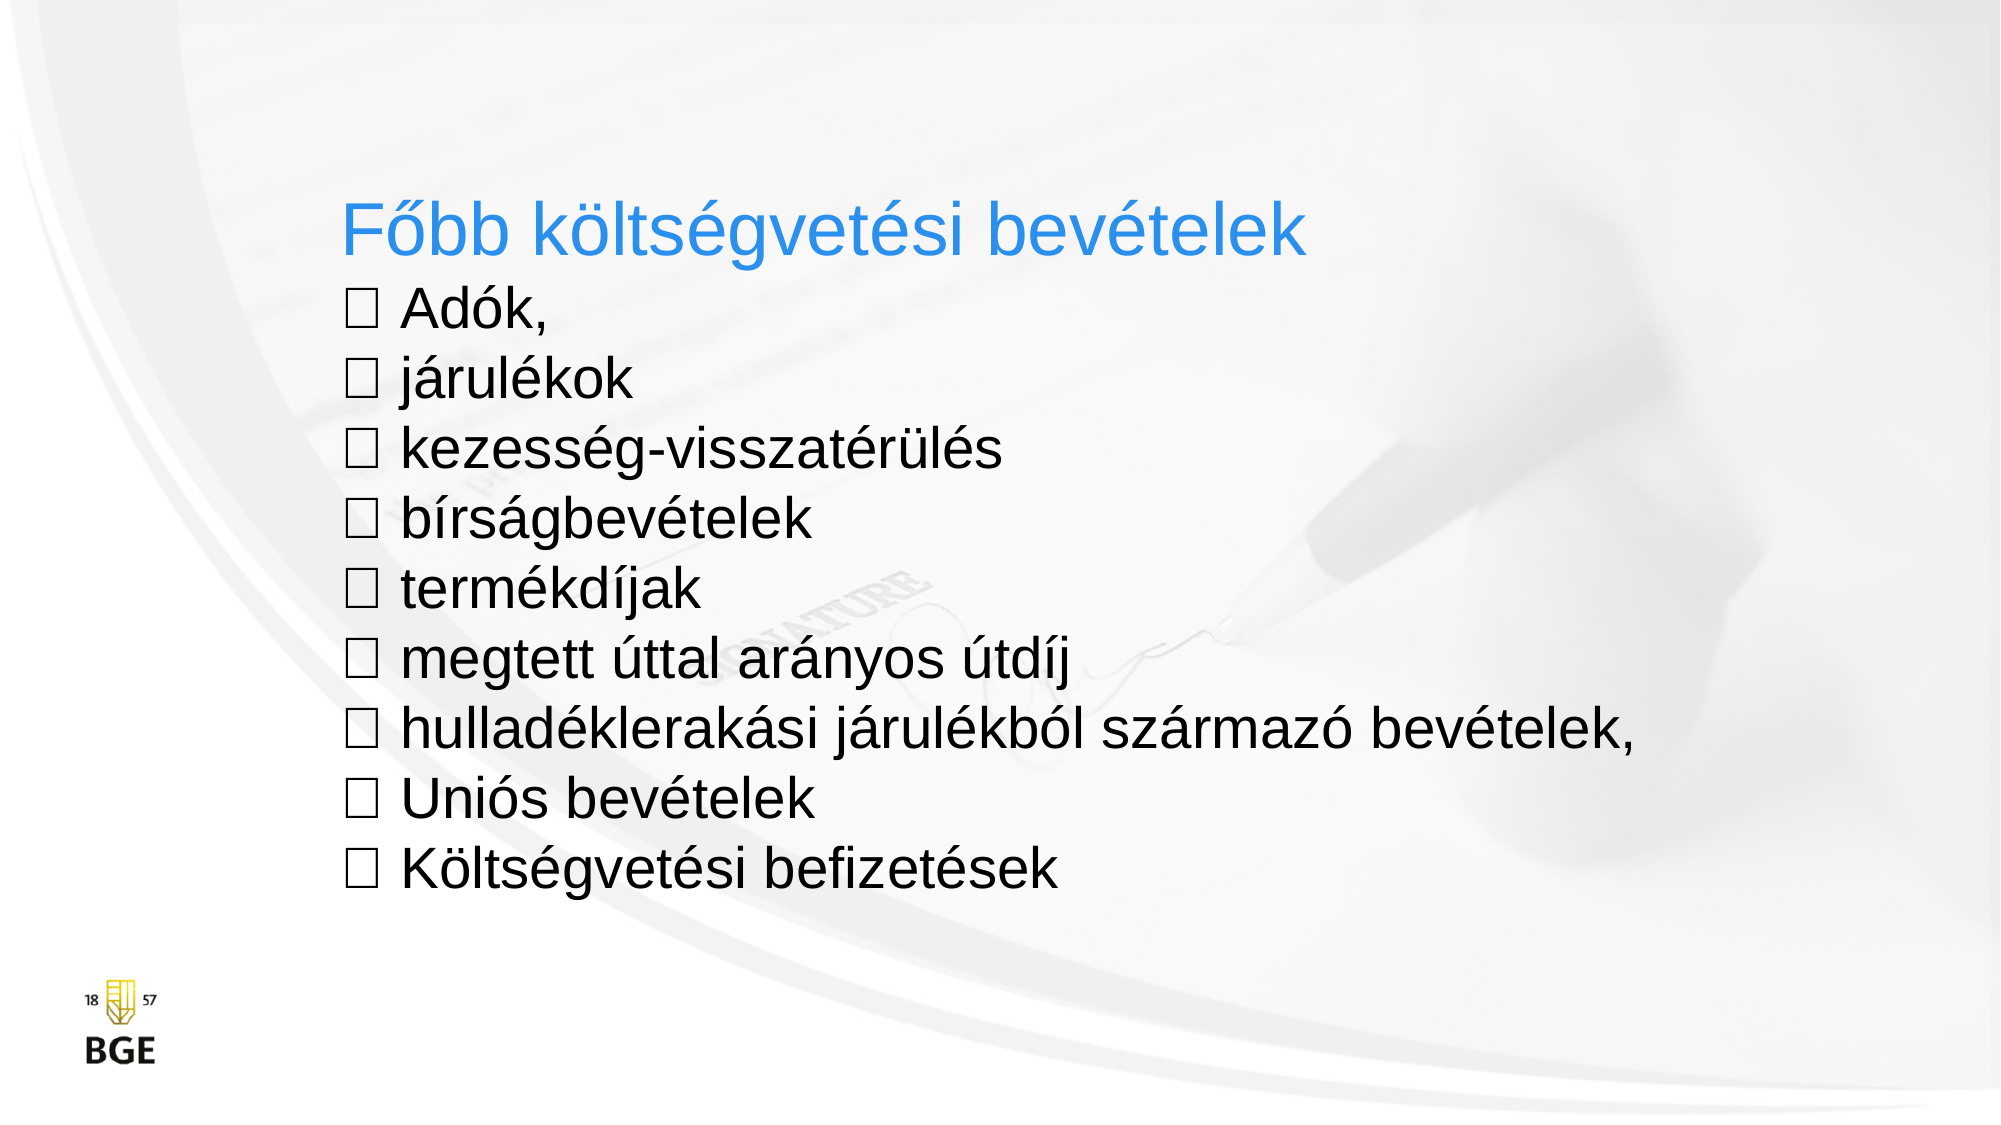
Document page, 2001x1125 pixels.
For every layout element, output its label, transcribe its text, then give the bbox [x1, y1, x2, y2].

picture [0, 0, 2001, 1125]
text_box Főbb költségvetési bevételek  Adók,  járulékok  kezesség-visszatérülés  bírságbevételek  termékdíjak  megtett úttal arányos útdíj  hulladéklerakási járulékból származó bevételek,  Uniós bevételek  Költségvetési befizetések [325, 173, 1876, 908]
